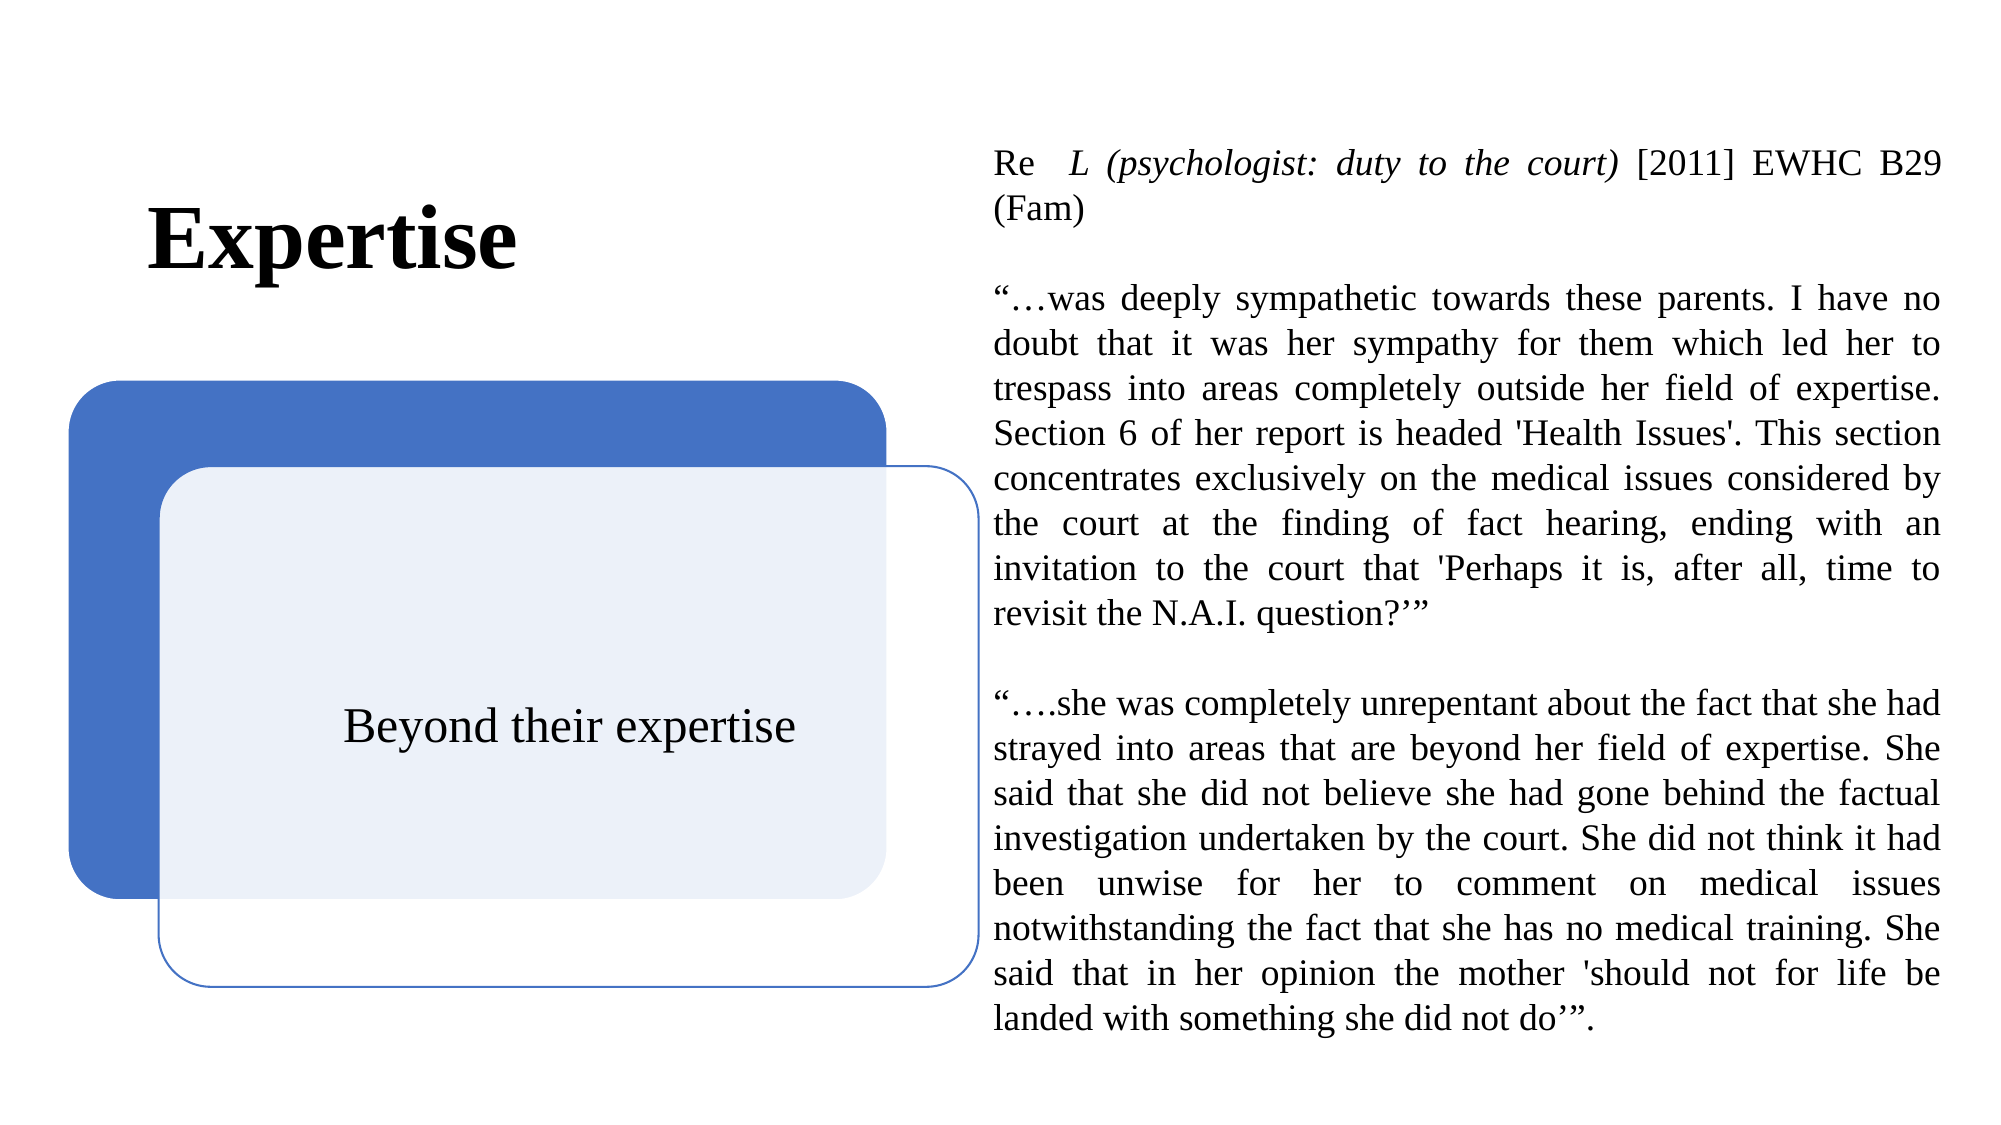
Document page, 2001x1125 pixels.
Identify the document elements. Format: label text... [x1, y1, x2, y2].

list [67, 372, 979, 995]
title Expertise [132, 130, 920, 347]
text_box Re L (psychologist: duty to the court) [2011] EWHC B29 (Fam) “…was deeply sympathetic towards these parents. I have no doubt that it was her sympathy for them which led her to trespass into areas completely outside her field of expertise. Section 6 of her report is headed 'Health Issues'. This section concentrates exclusively on the medical issues considered by the court at the finding of fact hearing, ending with an invitation to the court that 'Perhaps it is, after all, time to revisit the N.A.I. question?’” “….she was completely unrepentant about the fact that she had strayed into areas that are beyond her field of expertise. She said that she did not believe she had gone behind the factual investigation undertaken by the court. She did not think it had been unwise for her to comment on medical issues notwithstanding the fact that she has no medical training. She said that in her opinion the mother 'should not for life be landed with something she did not do’”. [978, 130, 1957, 1125]
